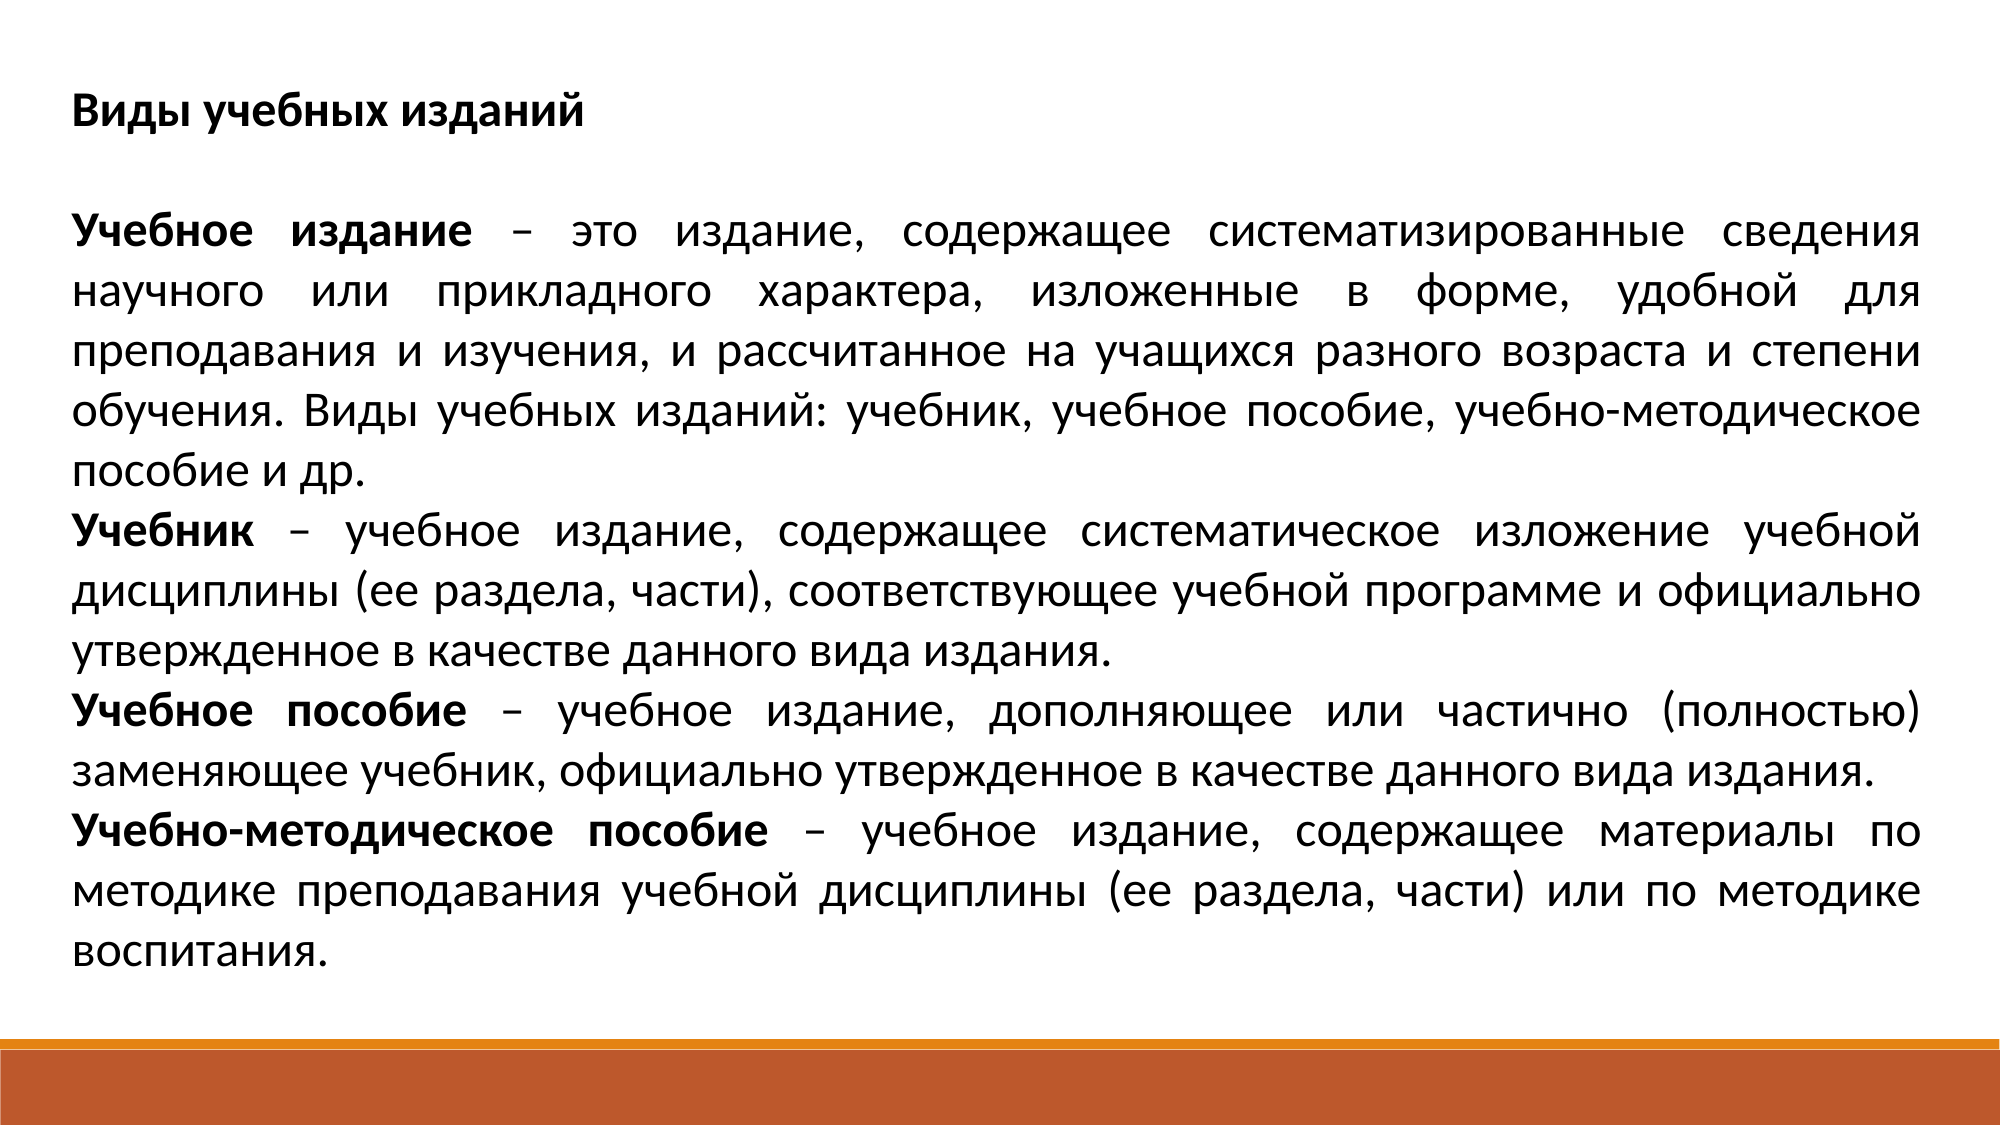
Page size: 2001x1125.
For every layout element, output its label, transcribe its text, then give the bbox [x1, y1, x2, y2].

text_box Виды учебных изданий Учебное издание – это издание, содержащее систематизированные сведения научного или прикладного характера, изложенные в форме, удобной для преподавания и изучения, и рассчитанное на учащихся разного возраста и степени обучения. Виды учебных изданий: учебник, учебное пособие, учебно-методическое пособие и др. Учебник – учебное издание, содержащее систематическое изложение учебной дисциплины (ее раздела, части), соответствующее учебной программе и официально утвержденное в качестве данного вида издания. Учебное пособие – учебное издание, дополняющее или частично (полностью) заменяющее учебник, официально утвержденное в качестве данного вида издания. Учебно-методическое пособие – учебное издание, содержащее материалы по методике преподавания учебной дисциплины (ее раздела, части) или по методике воспитания. [56, 68, 1937, 984]
